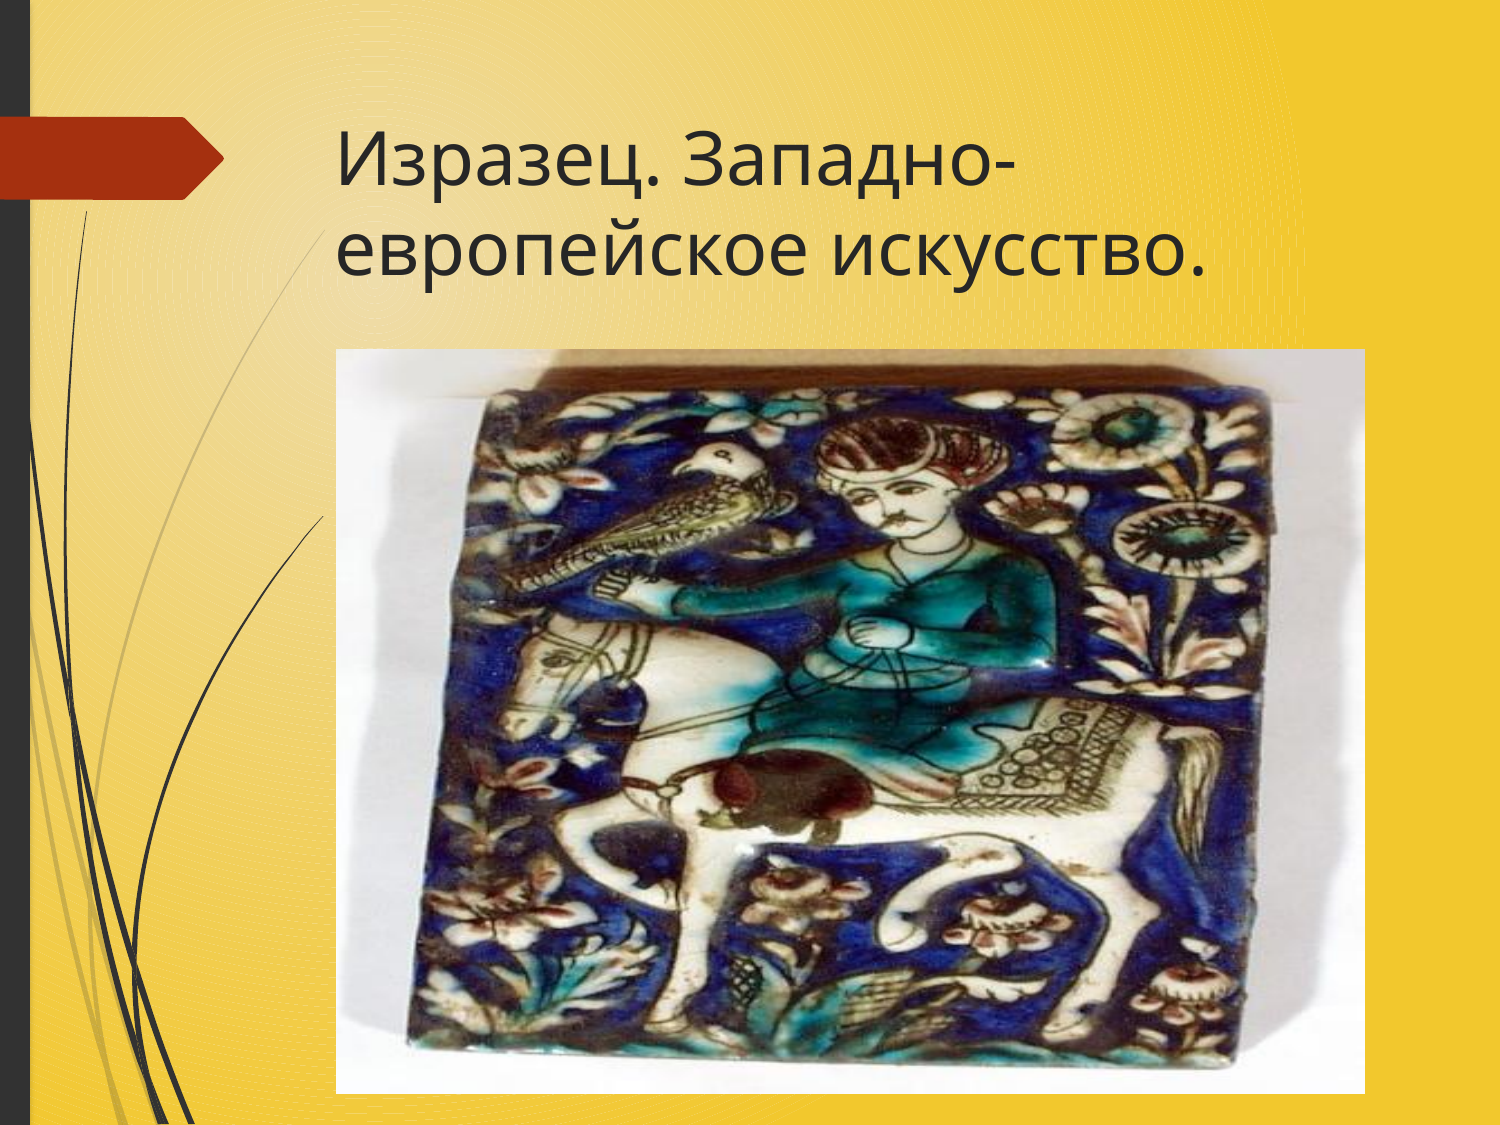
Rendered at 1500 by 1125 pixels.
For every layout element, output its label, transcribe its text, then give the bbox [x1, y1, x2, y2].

title Изразец. Западно-европейское искусство. [319, 102, 1400, 313]
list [336, 349, 1365, 1095]
